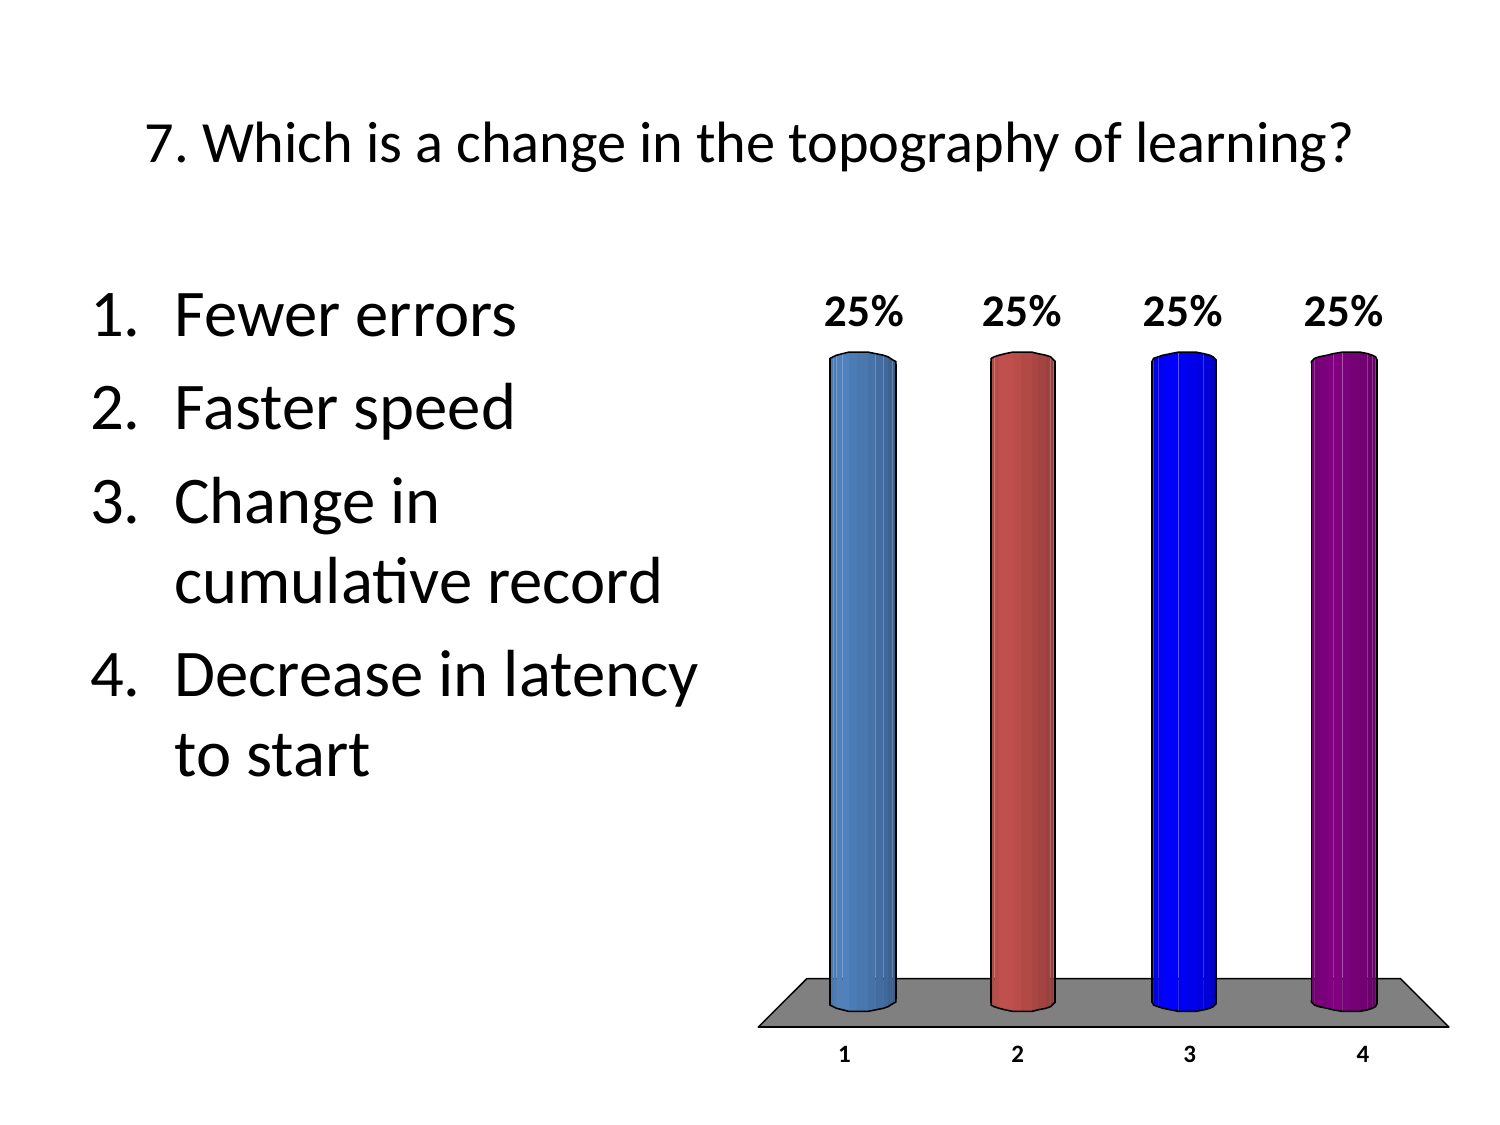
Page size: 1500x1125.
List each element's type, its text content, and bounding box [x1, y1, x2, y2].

list Fewer errors Faster speed Change in cumulative record Decrease in latency to start [75, 262, 750, 1005]
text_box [739, 270, 1490, 1115]
title 7. Which is a change in the topography of learning? [75, 45, 1425, 233]
